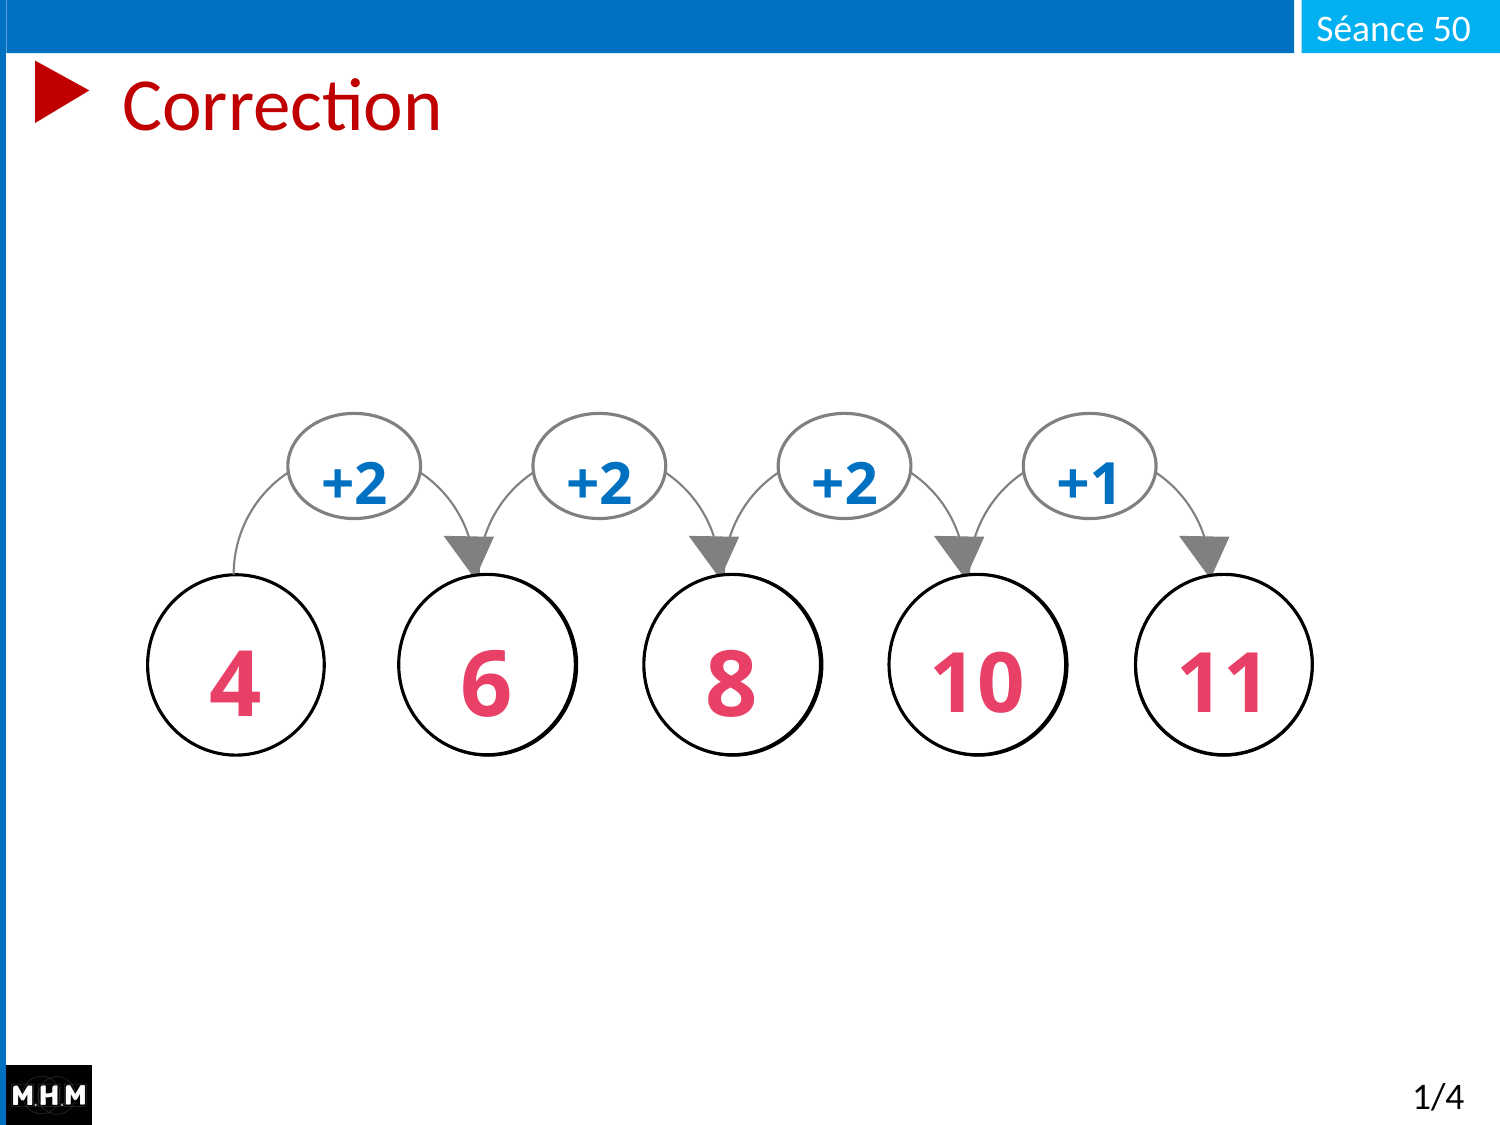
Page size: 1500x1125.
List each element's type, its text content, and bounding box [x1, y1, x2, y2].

text_box 1/4 [1397, 1064, 1480, 1125]
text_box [147, 413, 1313, 756]
title Correction [13, 58, 1397, 154]
picture [6, 1065, 92, 1125]
